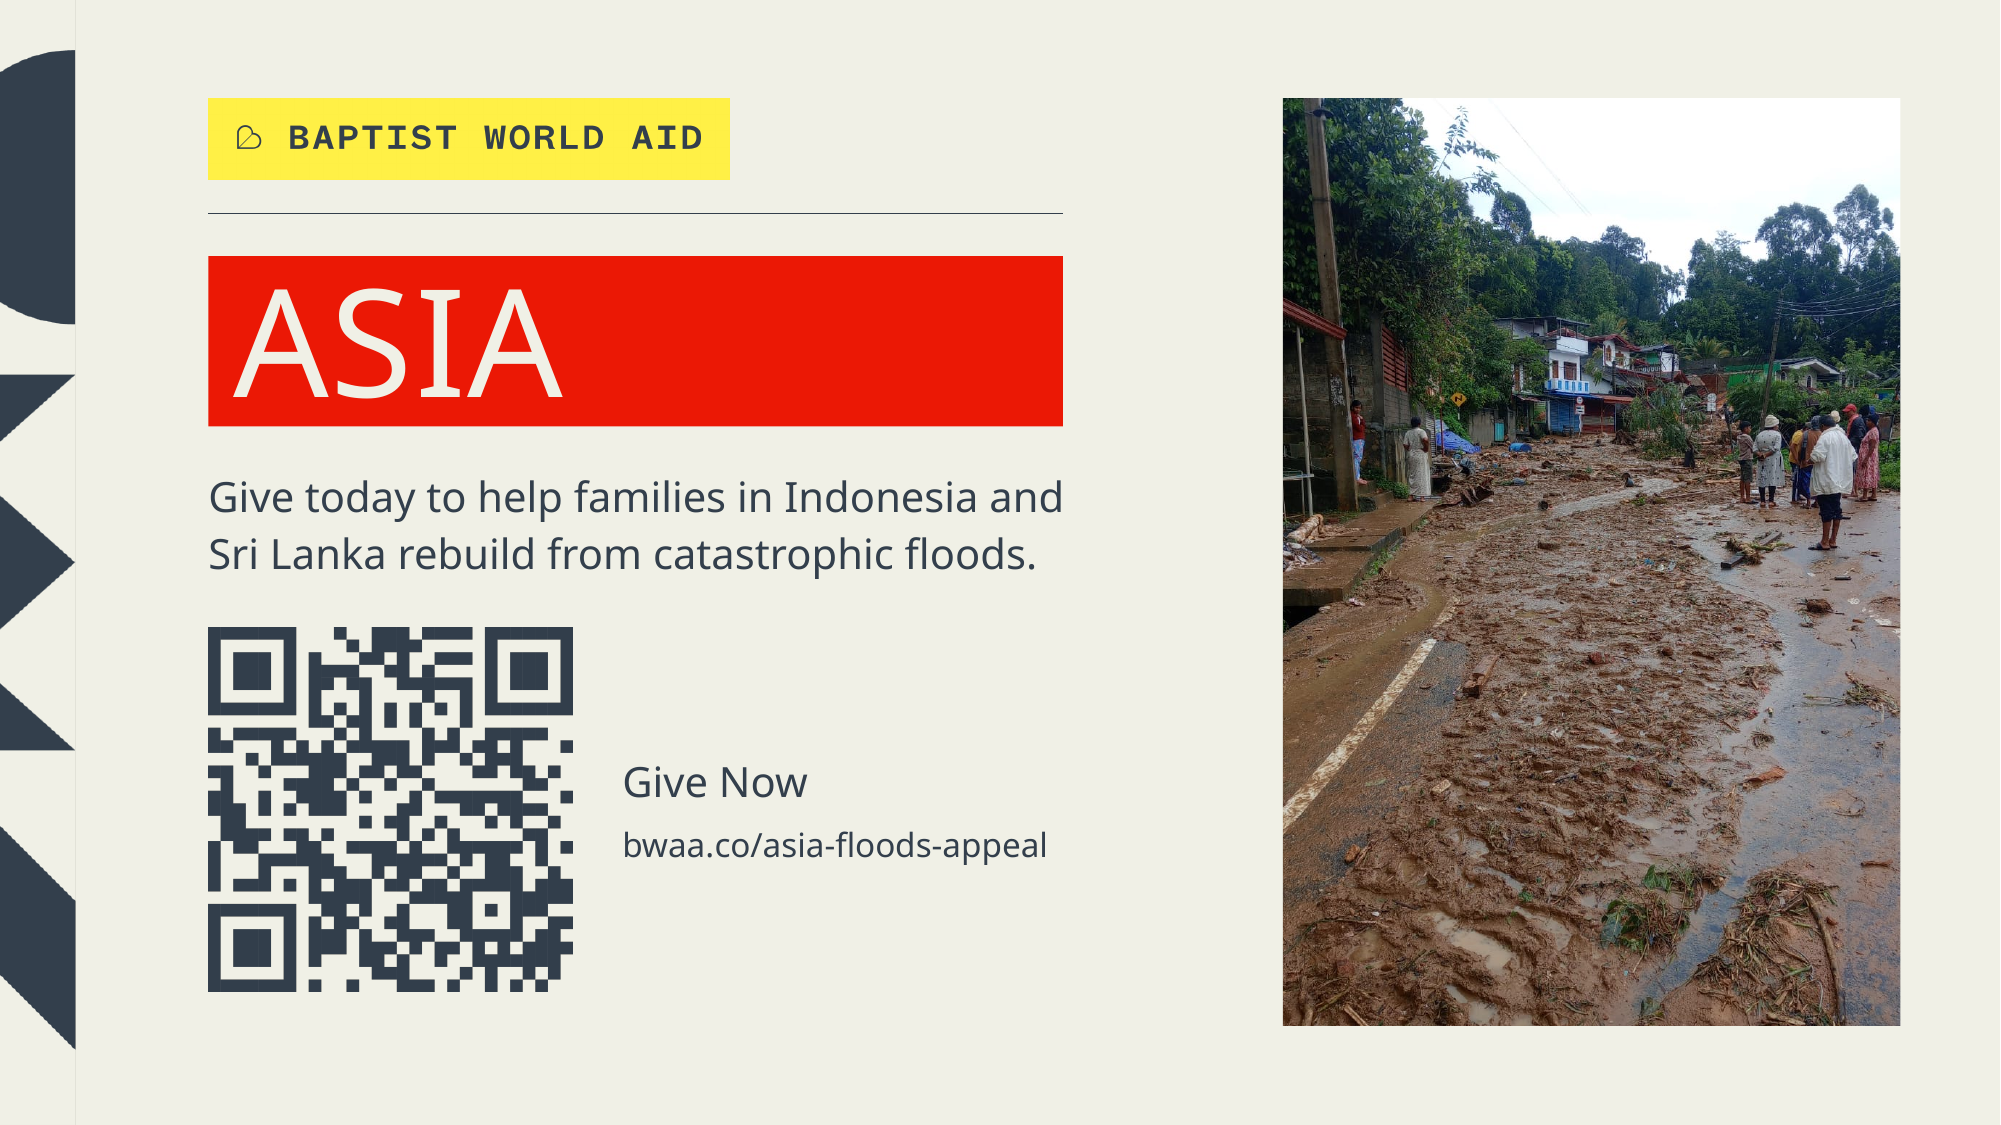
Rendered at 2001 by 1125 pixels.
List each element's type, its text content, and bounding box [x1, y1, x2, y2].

picture [0, 0, 2000, 1125]
text_box [207, 255, 233, 427]
list Give today to help families in Indonesia and Sri Lanka rebuild from catastrophic floods. [208, 463, 1235, 575]
list Give Now bwaa.co/asia-floods-appeal [622, 755, 1222, 865]
title ASIA FLOODS APPEAL [233, 575, 1188, 788]
title ASIA FLOODS APPEAL [233, 247, 1188, 463]
